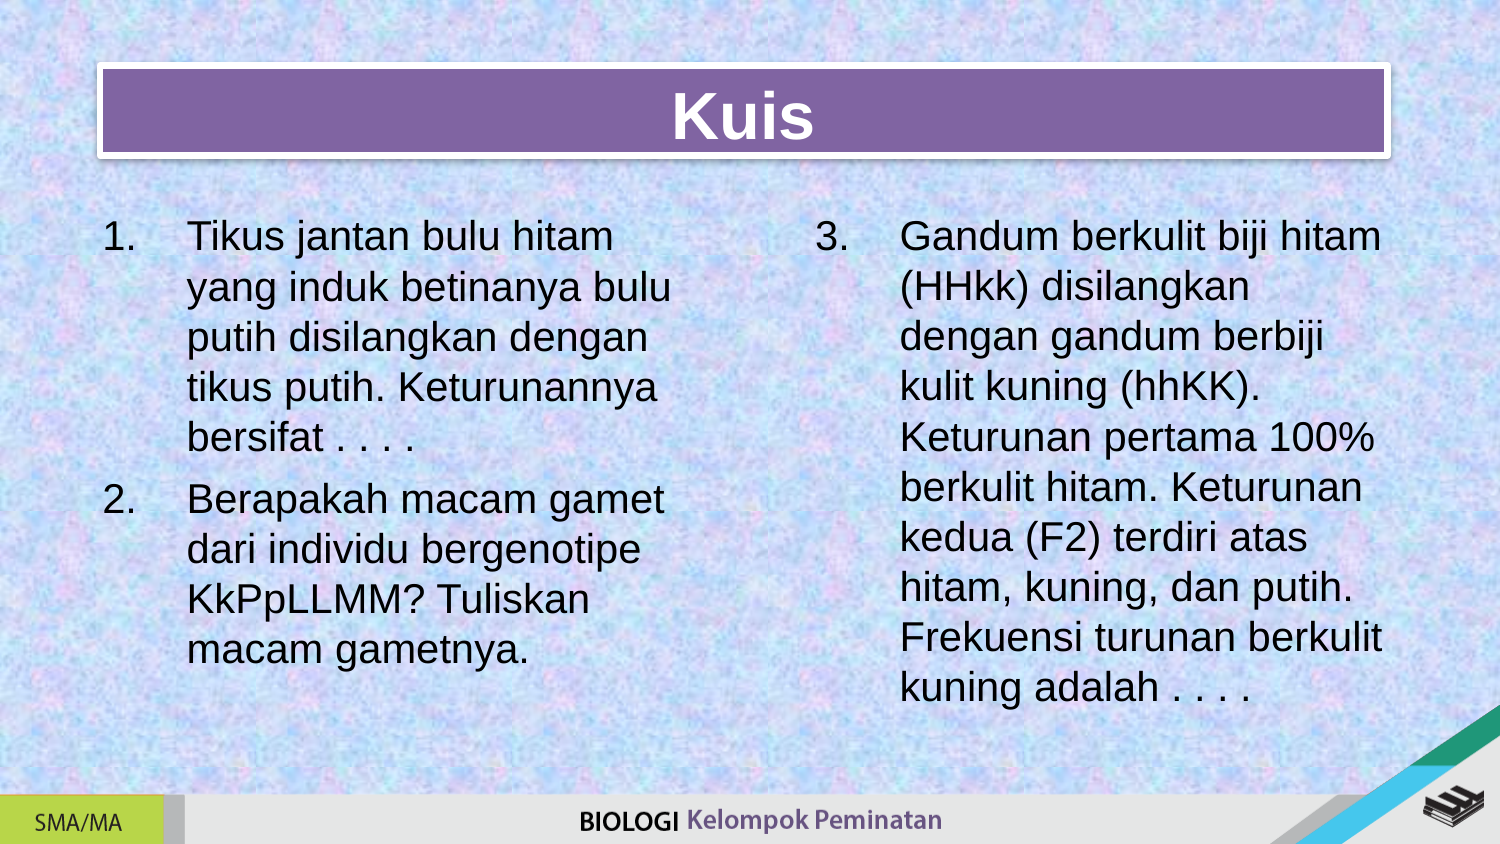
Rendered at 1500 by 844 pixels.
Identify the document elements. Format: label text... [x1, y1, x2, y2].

picture [0, 0, 1500, 844]
text_box Gandum berkulit biji hitam (HHkk) disilangkan dengan gandum berbiji kulit kuning (hhKK). Keturunan pertama 100% berkulit hitam. Keturunan kedua (F2) terdiri atas hitam, kuning, dan putih. Frekuensi turunan berkulit kuning adalah . . . . [800, 201, 1407, 704]
text_box Tikus jantan bulu hitam yang induk betinanya bulu putih disilangkan dengan tikus putih. Keturunannya bersifat . . . . Berapakah macam gamet dari individu bergenotipe KkPpLLMM? Tuliskan macam gametnya. [87, 201, 719, 680]
text_box Kuis [97, 62, 1391, 159]
